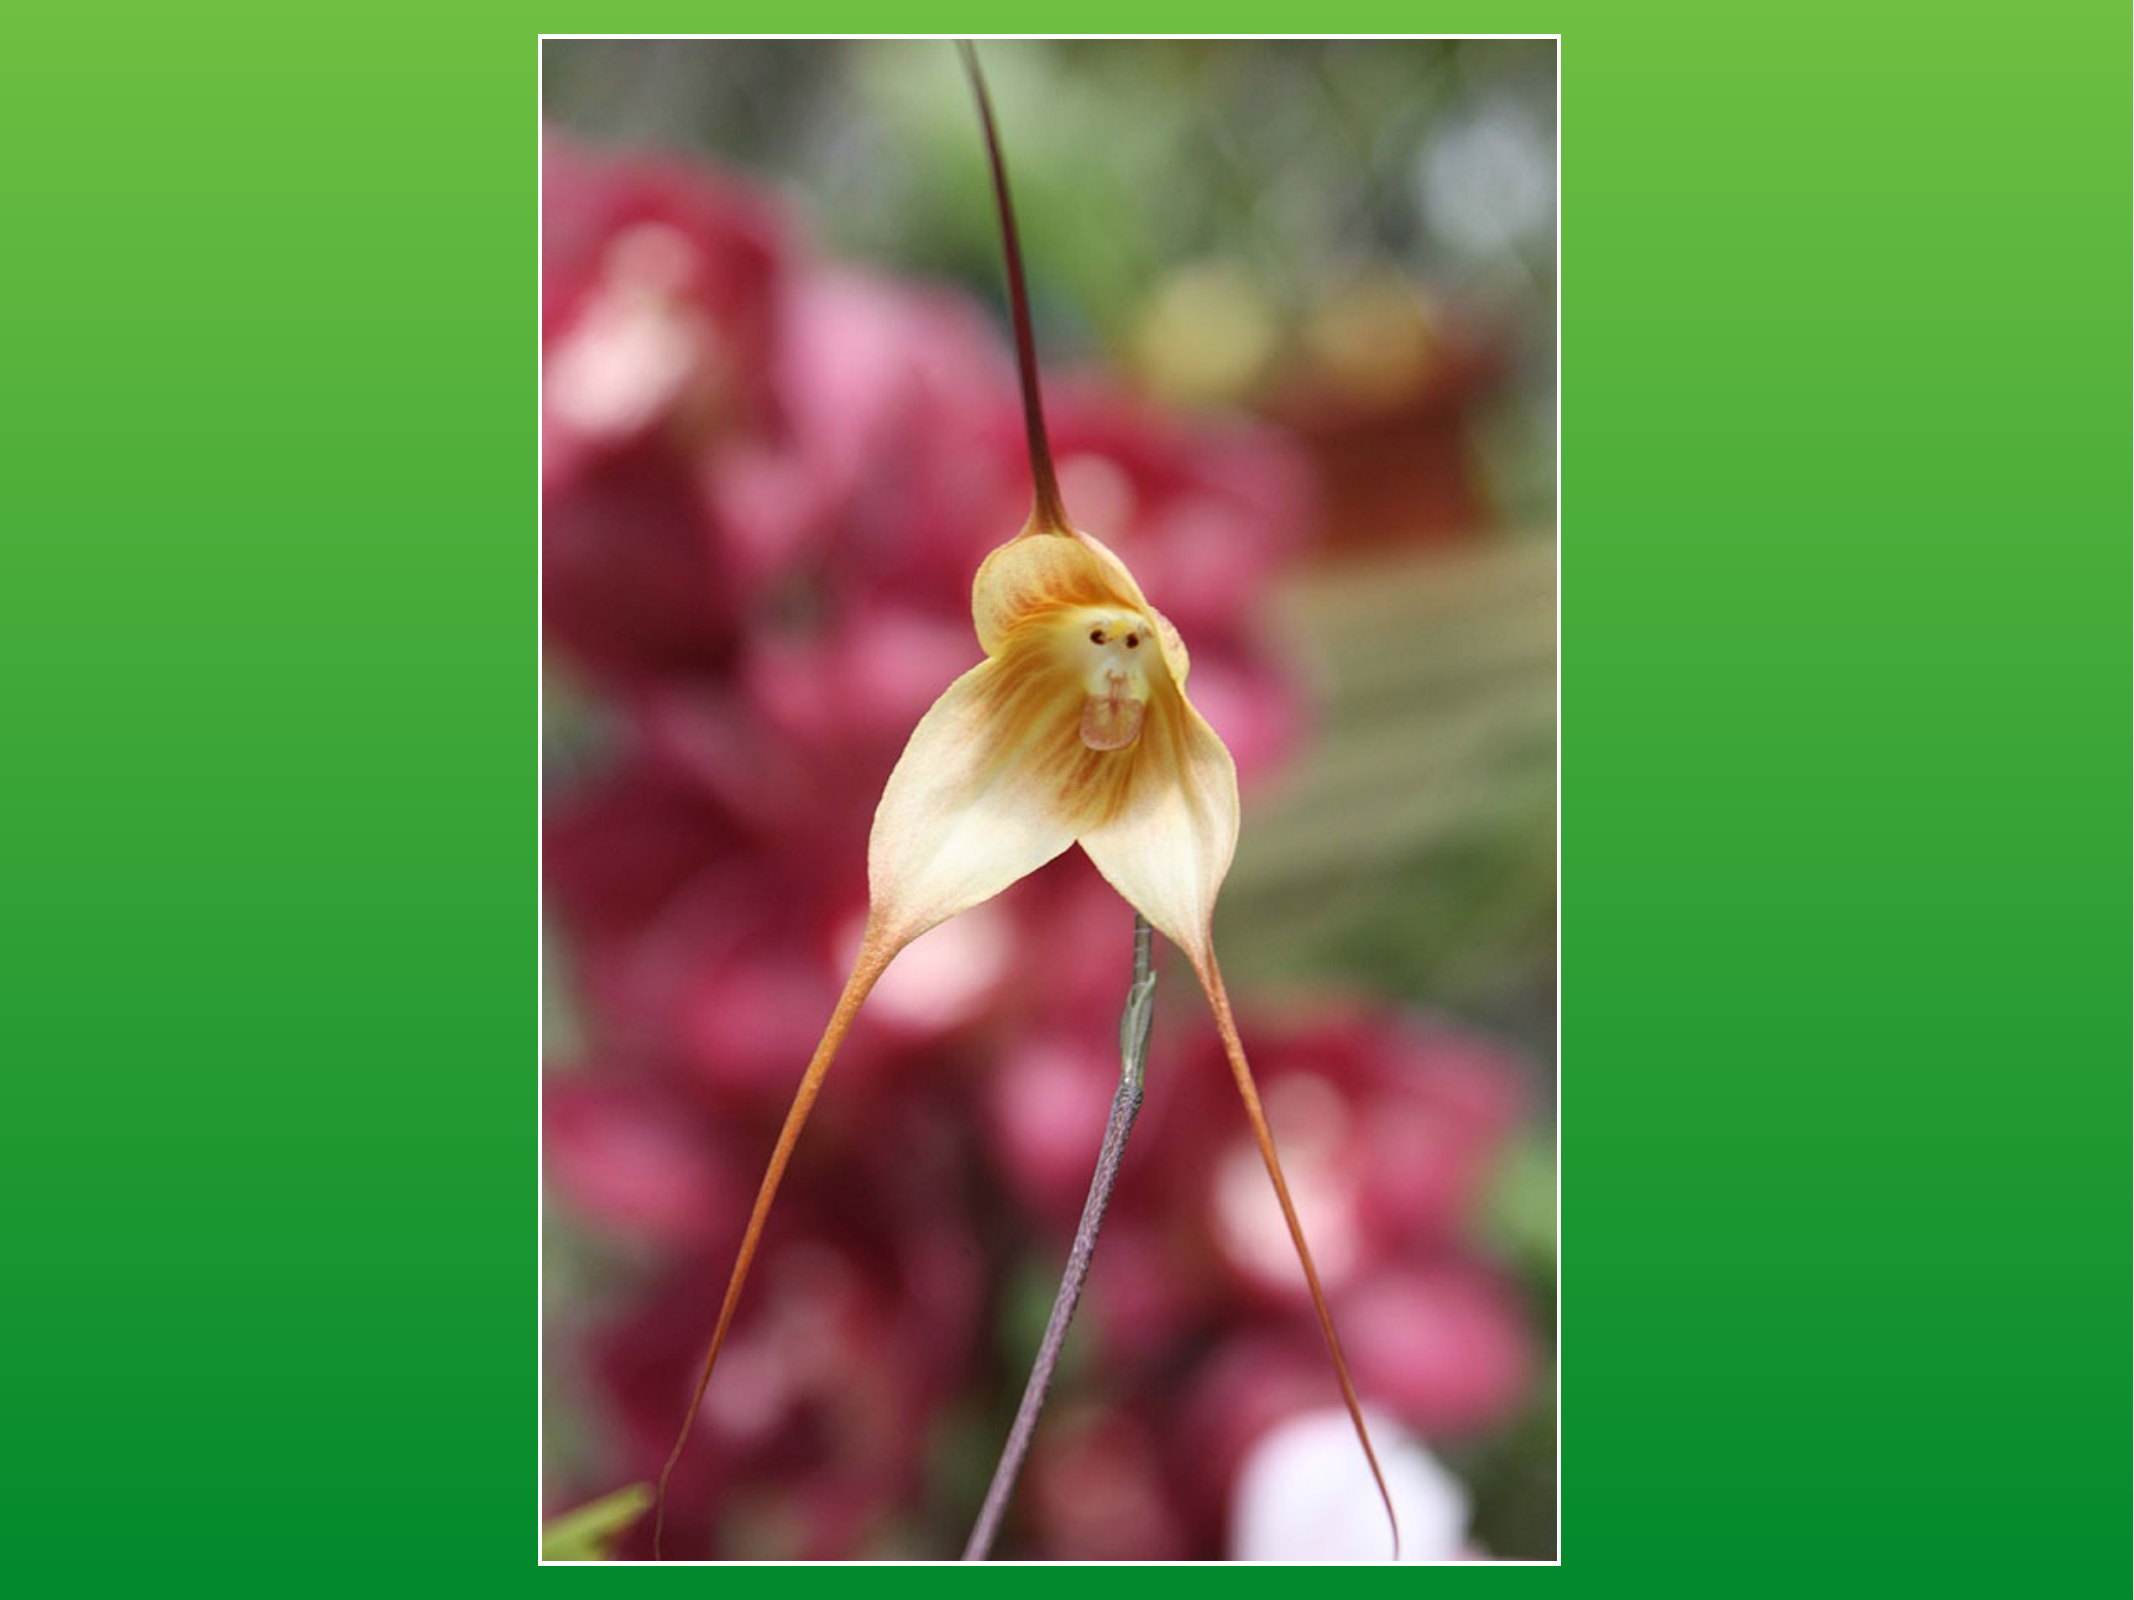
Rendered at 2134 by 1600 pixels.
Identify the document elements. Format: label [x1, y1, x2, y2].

picture [541, 38, 1557, 1562]
